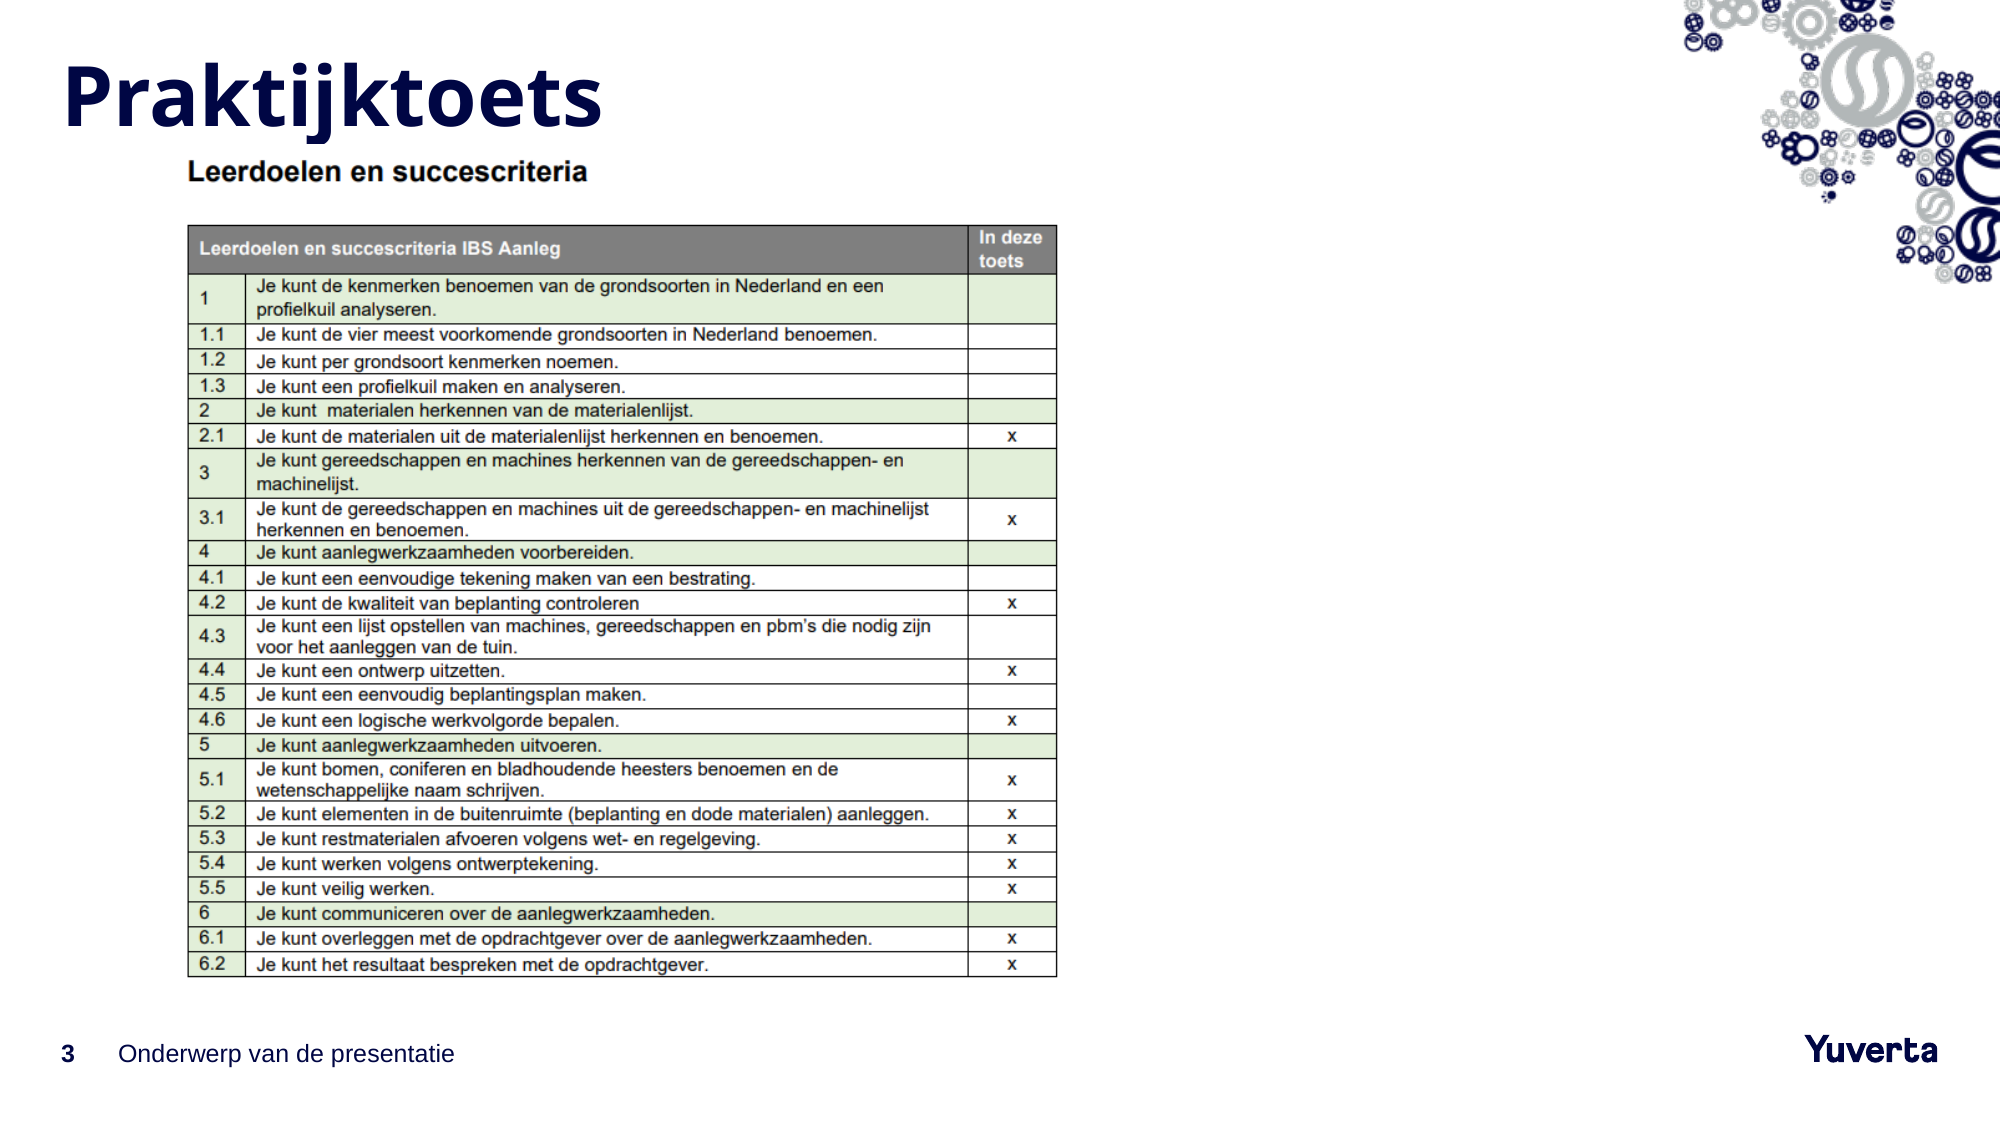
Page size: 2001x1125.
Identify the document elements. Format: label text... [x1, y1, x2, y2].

title Praktijktoets [60, 48, 1744, 239]
footer Onderwerp van de presentatie [118, 1037, 987, 1073]
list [159, 144, 1086, 1001]
slide_number 3 [60, 1037, 113, 1073]
picture [0, 0, 2000, 1125]
